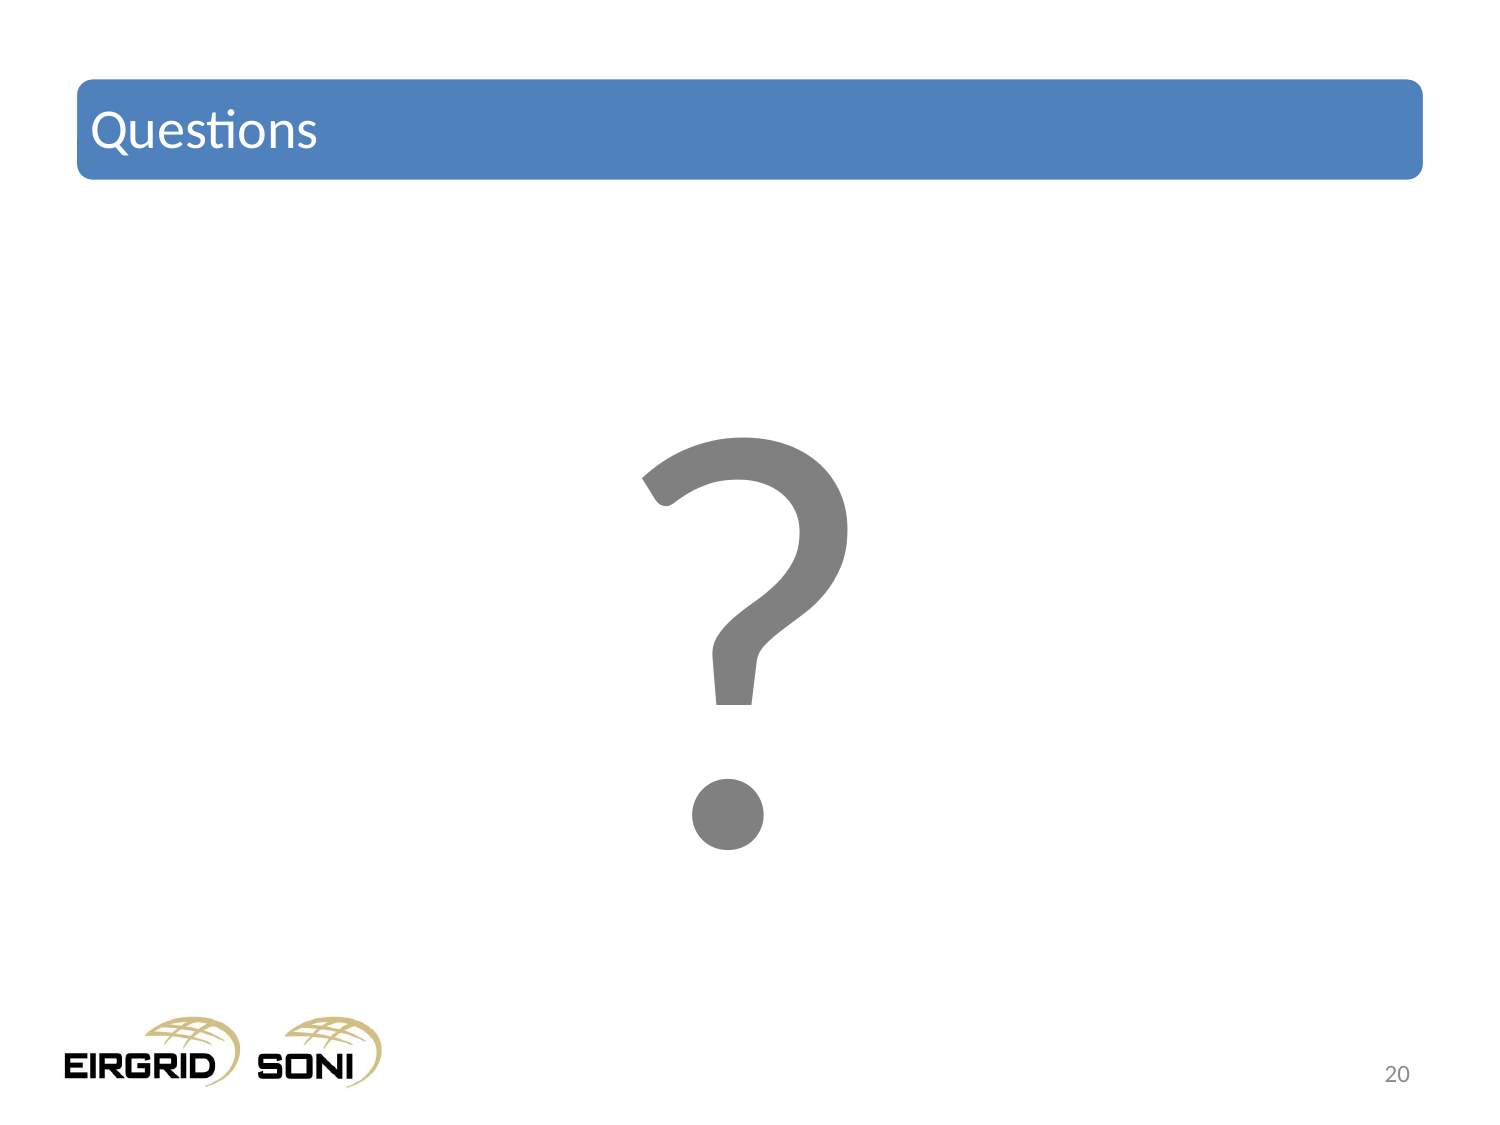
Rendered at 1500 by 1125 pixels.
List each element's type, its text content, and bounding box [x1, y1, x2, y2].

picture [244, 1011, 384, 1092]
slide_number 20 [1074, 1042, 1425, 1103]
picture [41, 1011, 243, 1091]
title Questions [75, 32, 1425, 220]
